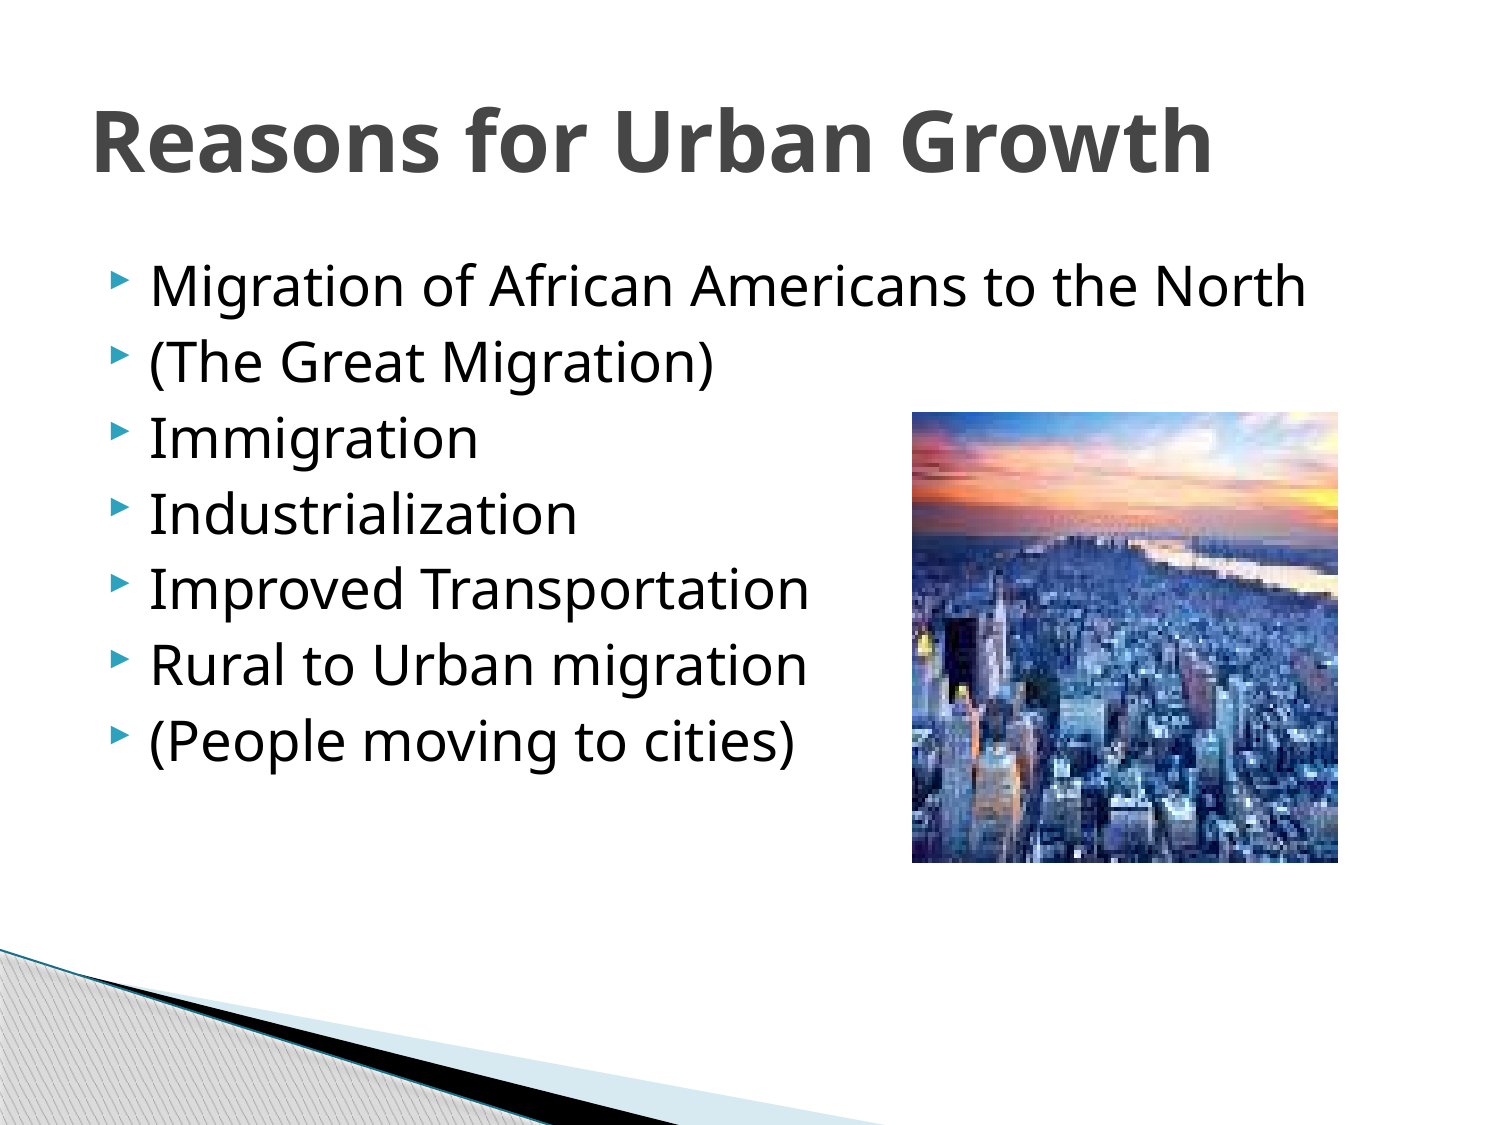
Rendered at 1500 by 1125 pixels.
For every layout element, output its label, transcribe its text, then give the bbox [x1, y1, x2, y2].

list Migration of African Americans to the North (The Great Migration) Immigration Industrialization Improved Transportation Rural to Urban migration (People moving to cities) [75, 243, 1425, 925]
title Reasons for Urban Growth [75, 45, 1425, 233]
picture [912, 412, 1338, 863]
